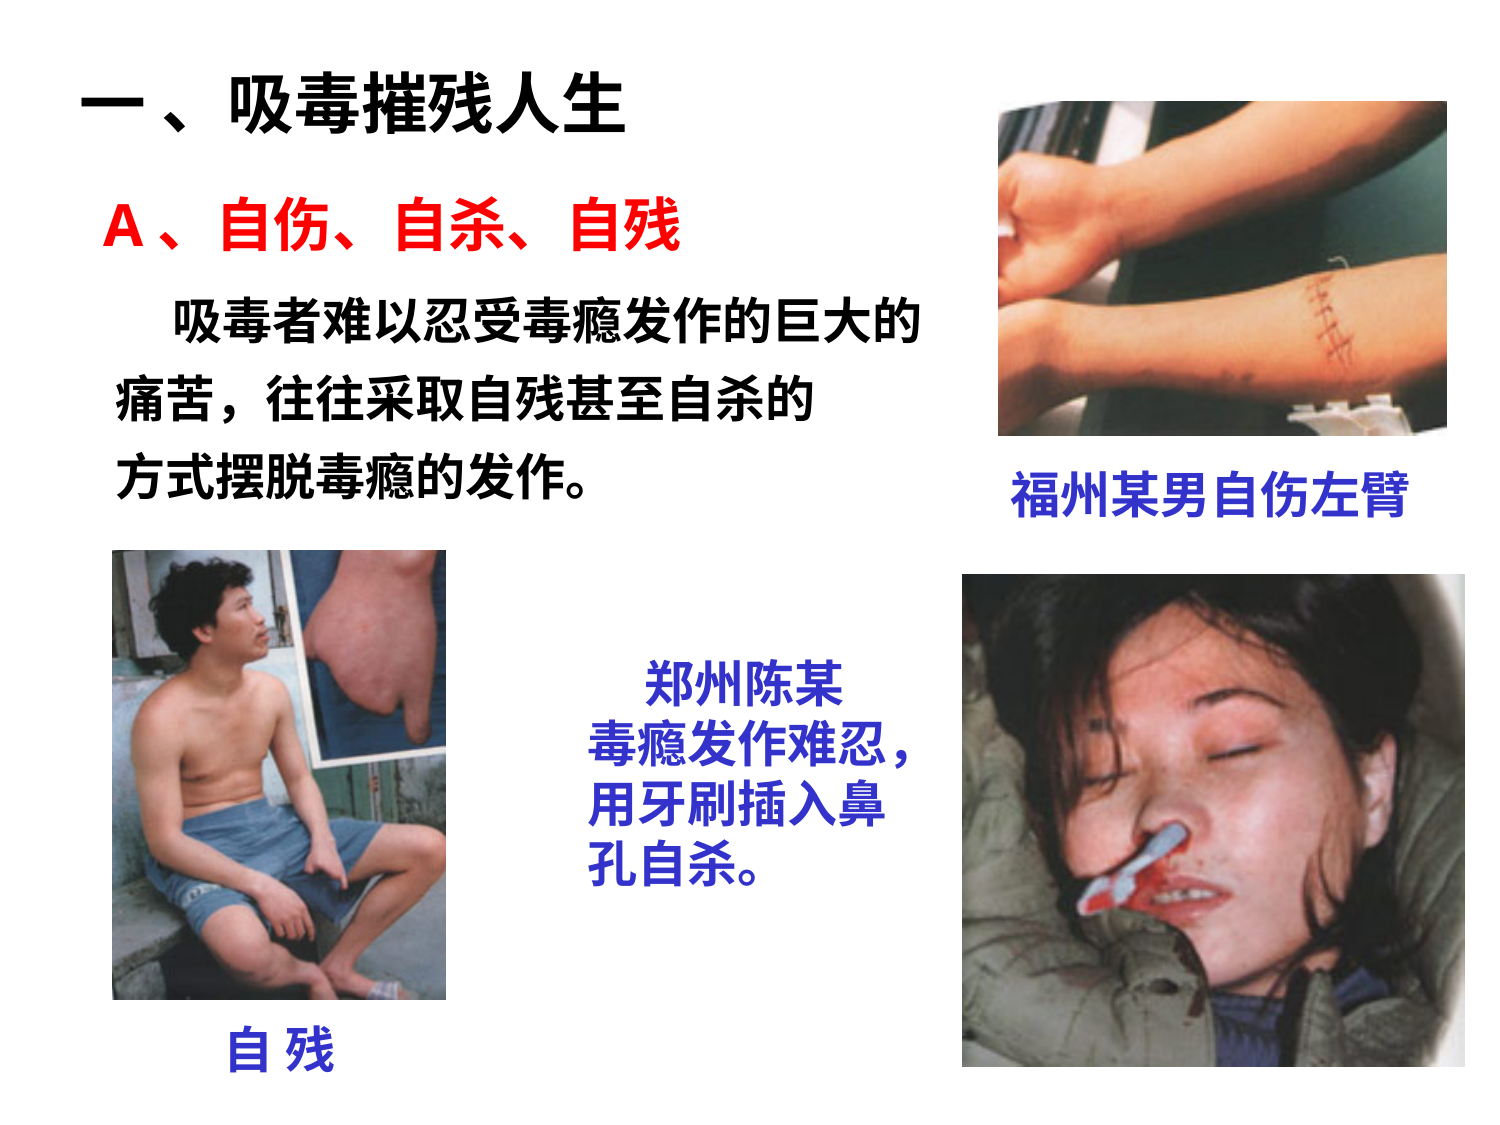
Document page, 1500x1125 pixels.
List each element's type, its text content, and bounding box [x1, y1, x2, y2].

text_box 一 、吸毒摧残人生 [64, 54, 644, 150]
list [997, 101, 1447, 436]
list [962, 573, 1465, 1067]
text_box 吸毒者难以忍受毒瘾发作的巨大的 痛苦，往往采取自残甚至自杀的 方式摆脱毒瘾的发作。 [101, 264, 938, 513]
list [111, 550, 446, 1000]
text_box 福州某男自伤左臂 [995, 456, 1437, 532]
text_box 自 残 [209, 1011, 362, 1087]
text_box A、自伤、自杀、自残 [88, 181, 786, 266]
text_box 郑州陈某 毒瘾发作难忍， 用牙刷插入鼻 孔自杀。 [572, 645, 957, 900]
